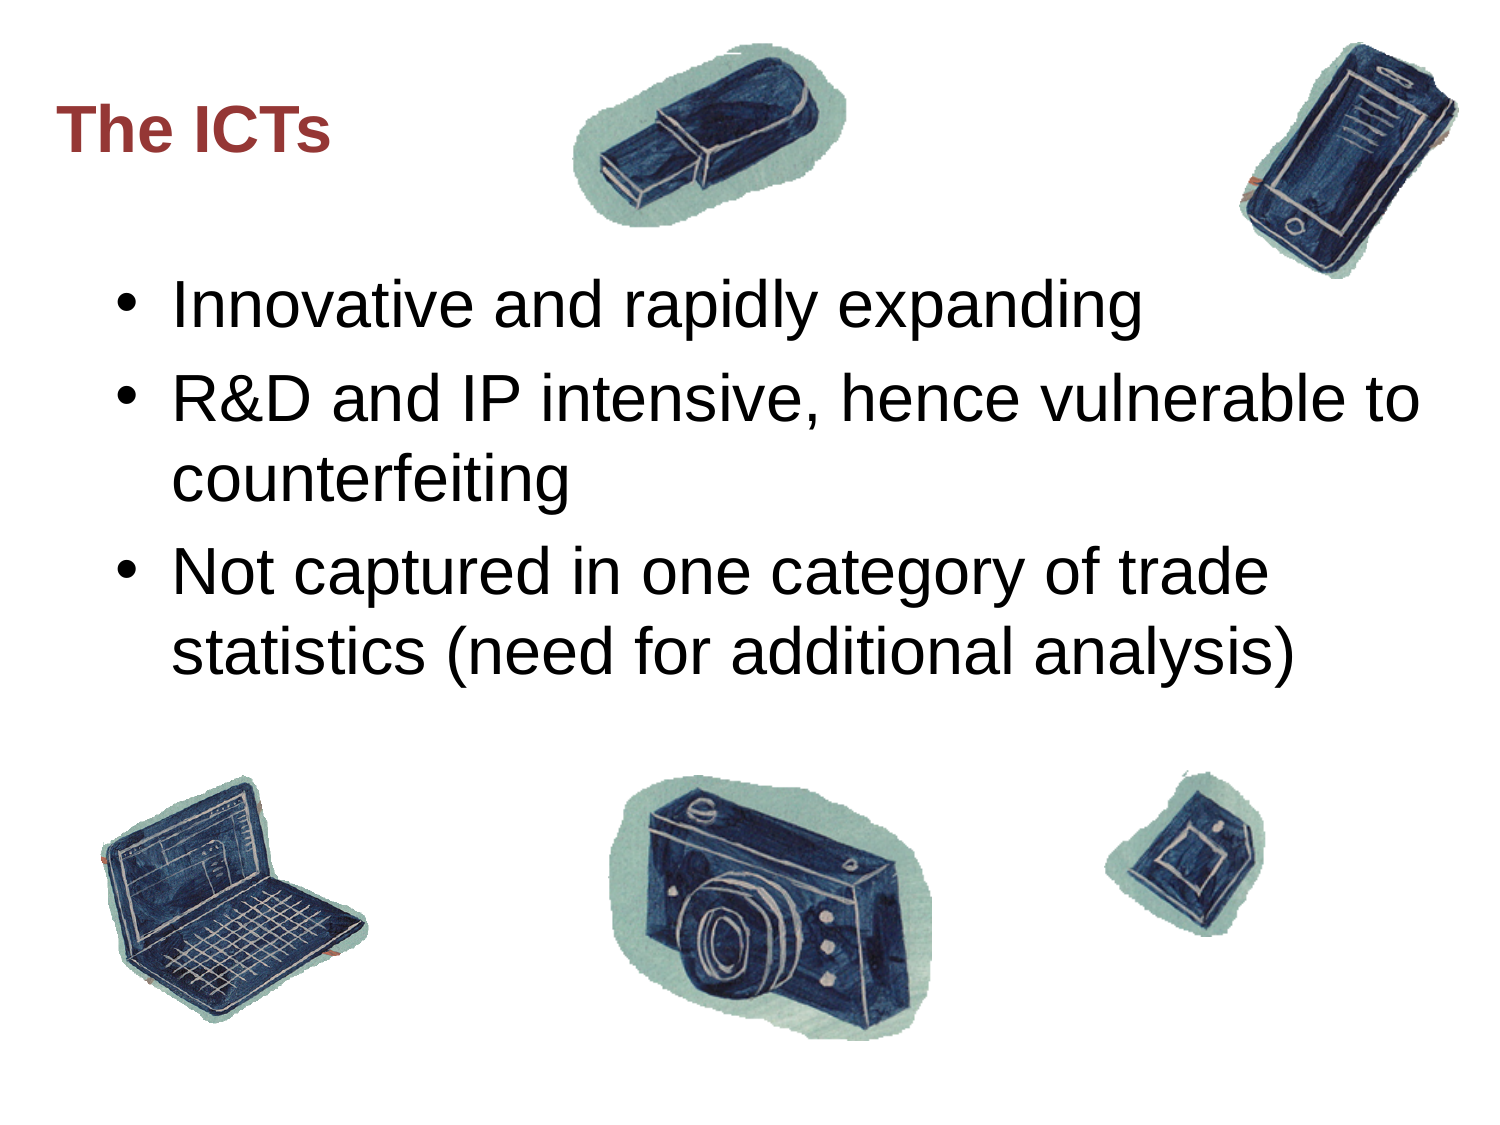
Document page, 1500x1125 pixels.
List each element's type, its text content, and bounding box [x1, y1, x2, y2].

picture [1104, 769, 1268, 938]
picture [572, 42, 849, 229]
text_box The ICTs [41, 78, 1459, 379]
picture [608, 774, 932, 1041]
list Innovative and rapidly expanding R&D and IP intensive, hence vulnerable to counterfeiting Not captured in one category of trade statistics (need for additional analysis) [100, 379, 1459, 835]
picture [1238, 42, 1459, 280]
picture [100, 774, 369, 1024]
